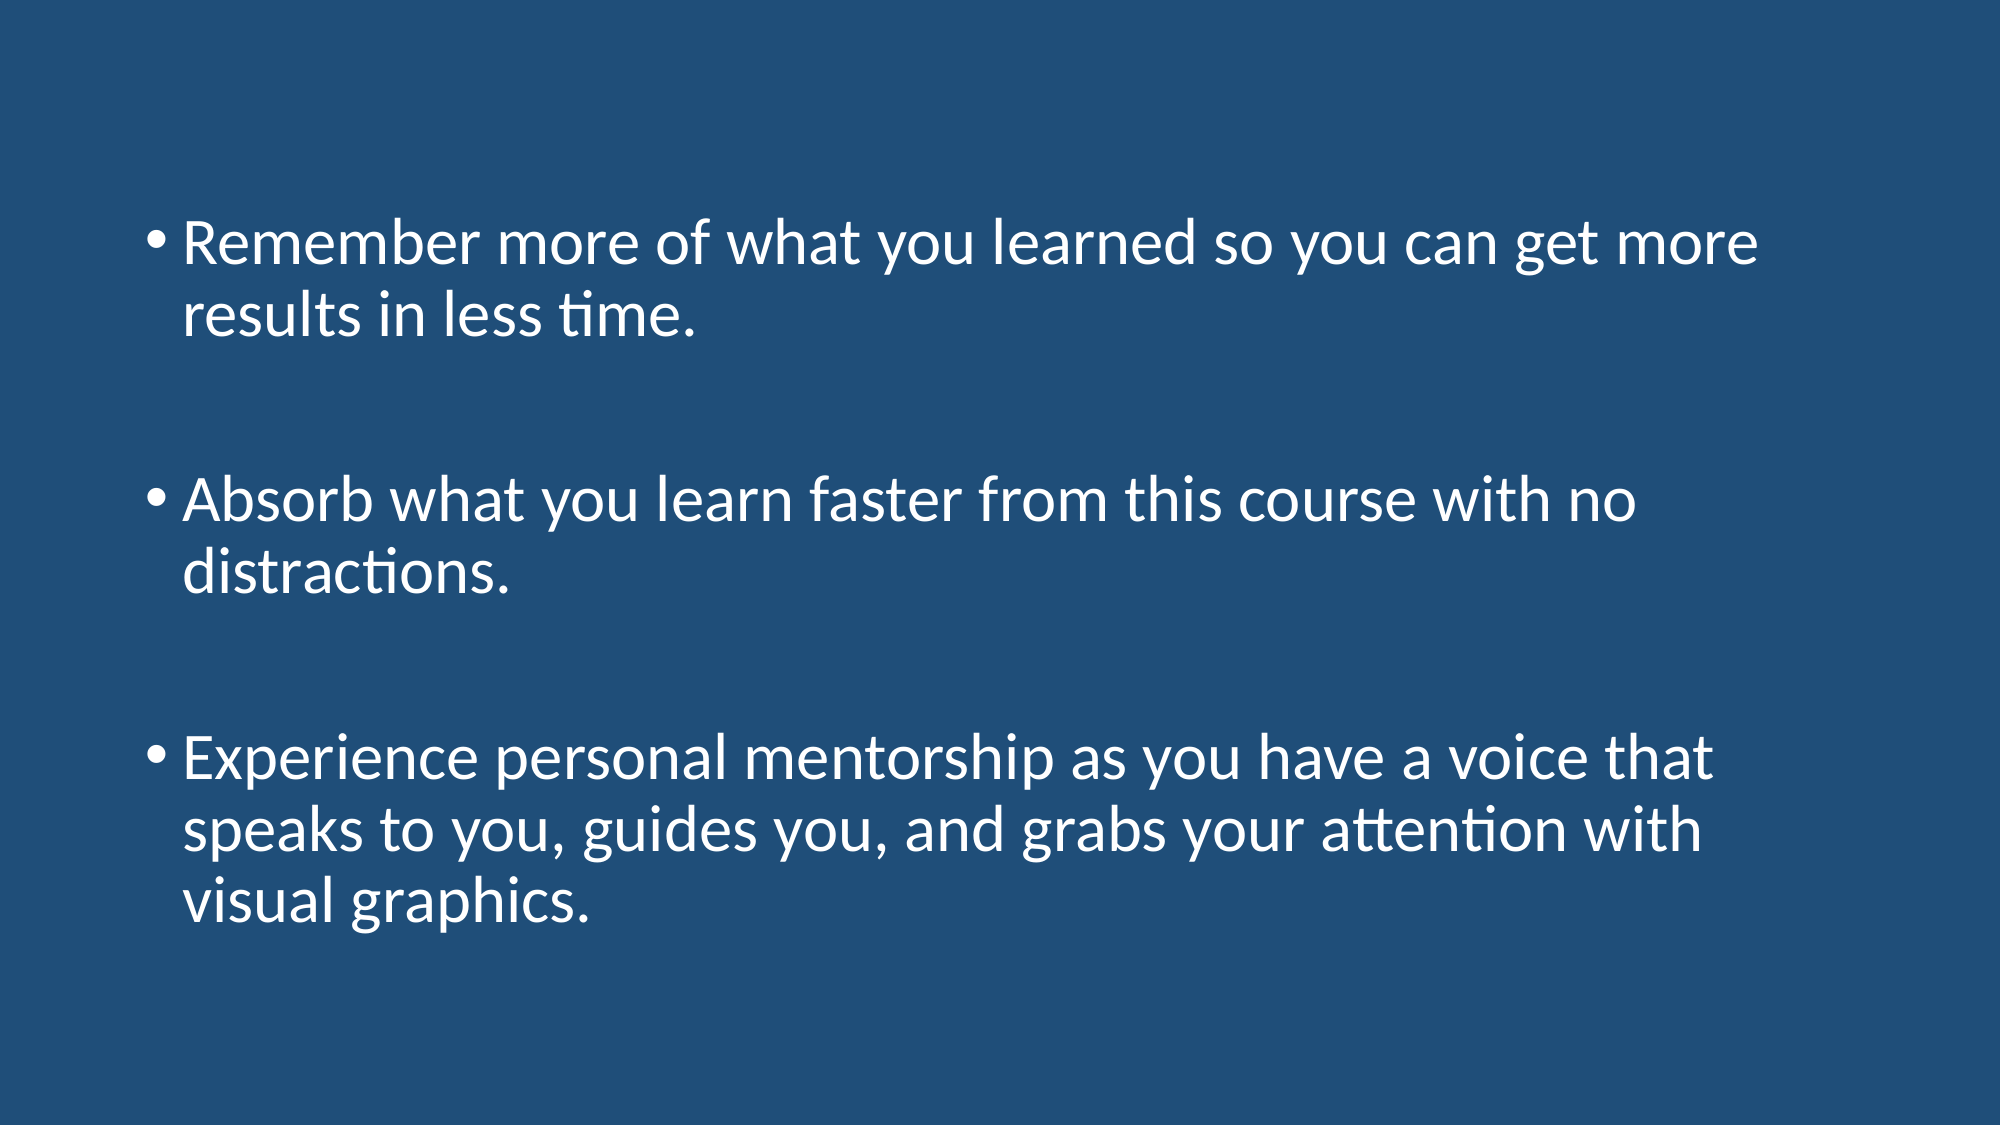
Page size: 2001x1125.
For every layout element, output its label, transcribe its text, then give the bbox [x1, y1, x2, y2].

list Remember more of what you learned so you can get more results in less time. Absorb what you learn faster from this course with no distractions. Experience personal mentorship as you have a voice that speaks to you, guides you, and grabs your attention with visual graphics. [129, 199, 1855, 993]
